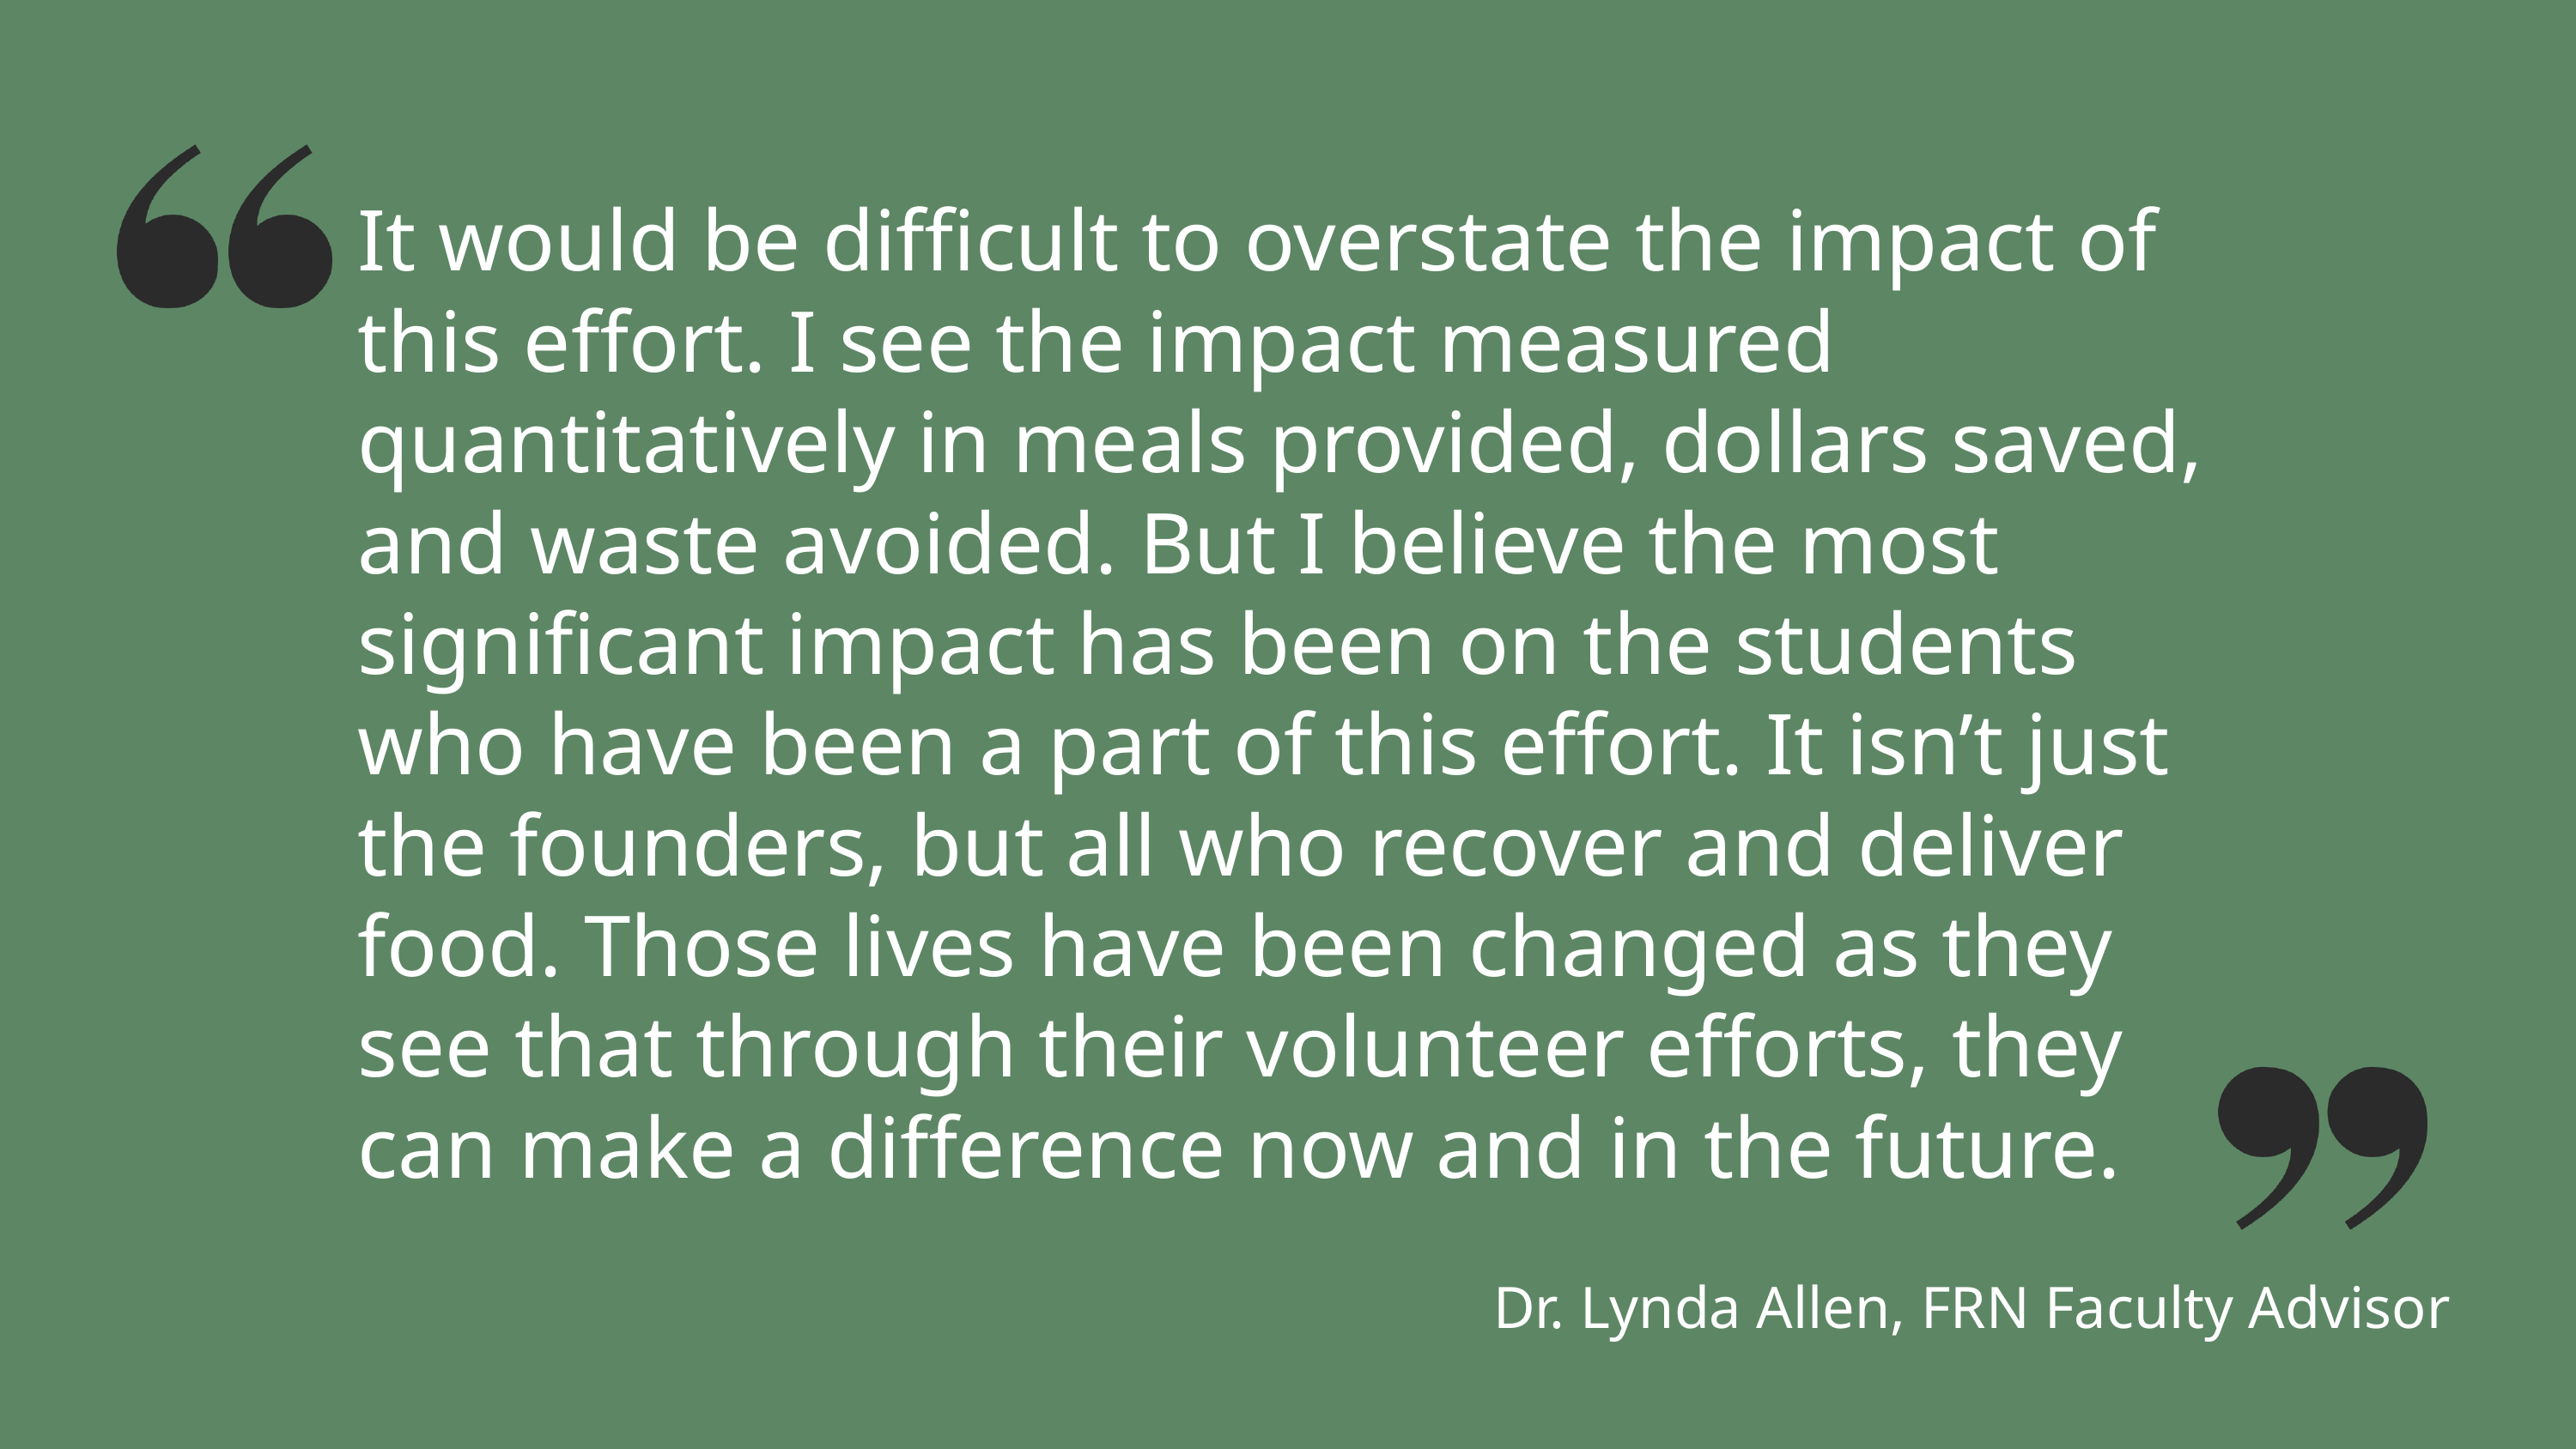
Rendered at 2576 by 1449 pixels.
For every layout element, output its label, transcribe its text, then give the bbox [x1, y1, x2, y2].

picture [117, 144, 333, 309]
picture [2217, 1066, 2427, 1230]
text_box It would be difficult to overstate the impact of this effort. I see the impact measured quantitatively in meals provided, dollars saved, and waste avoided. But I believe the most significant impact has been on the students who have been a part of this effort. It isn’t just the founders, but all who recover and deliver food. Those lives have been changed as they see that through their volunteer efforts, they can make a difference now and in the future. [357, 187, 2219, 1195]
text_box Dr. Lynda Allen, FRN Faculty Advisor [1493, 1268, 2473, 1341]
